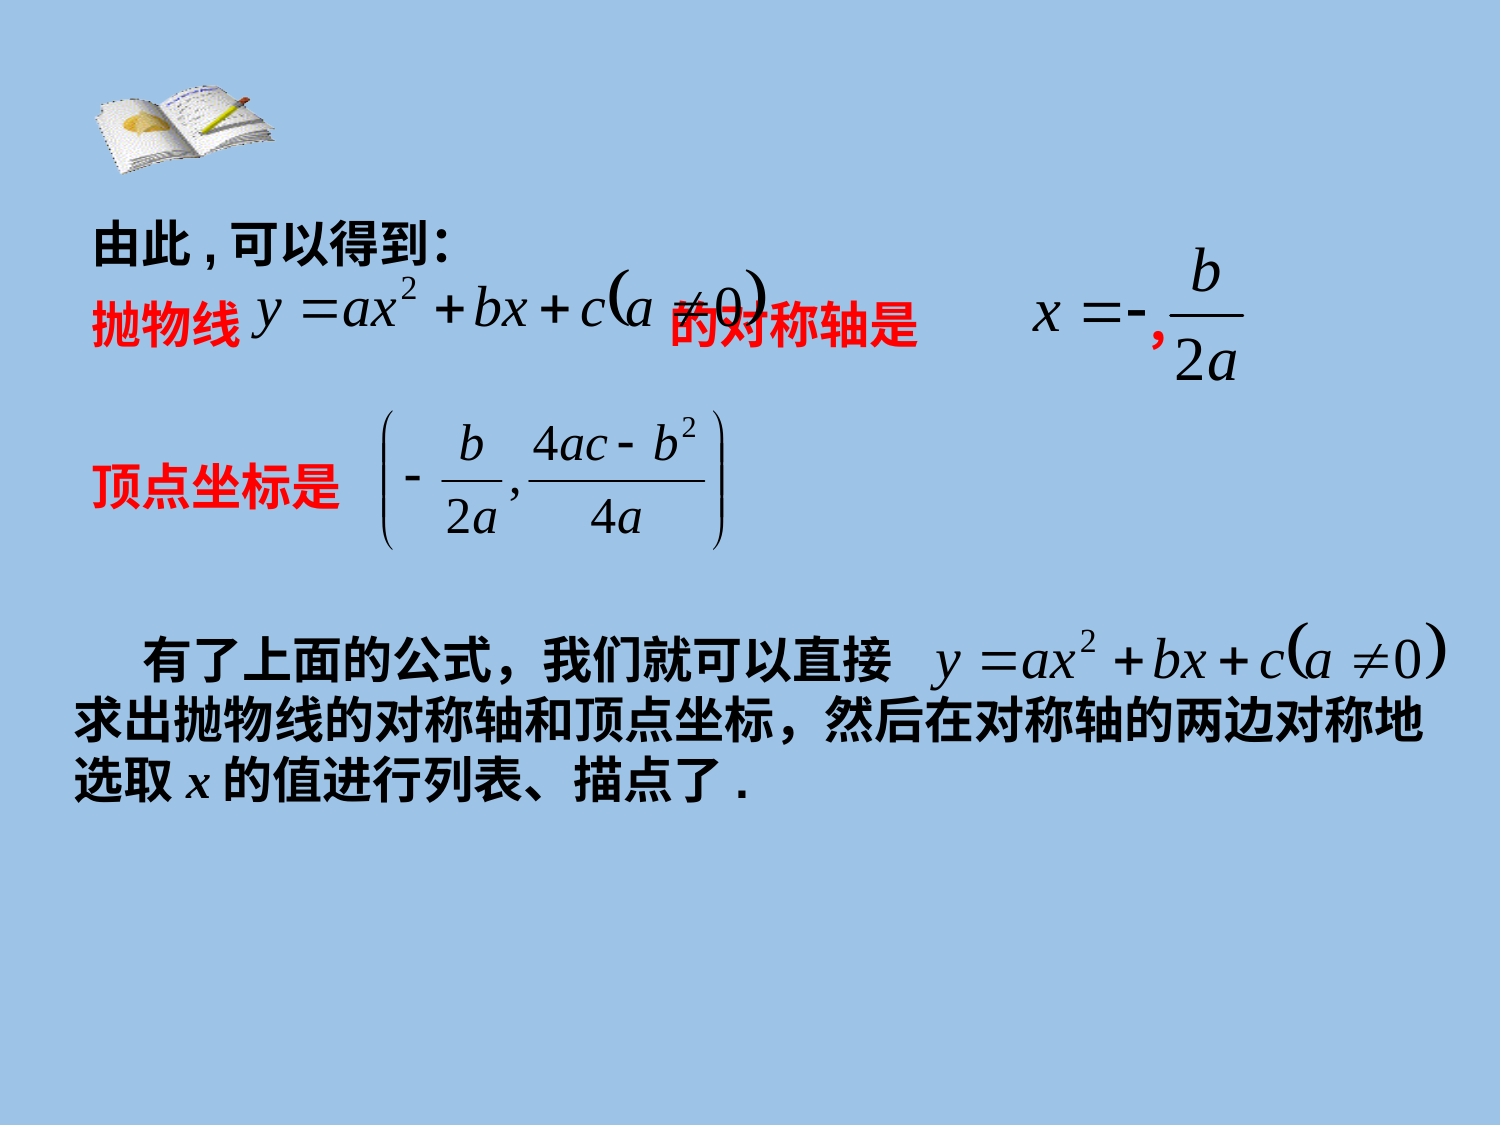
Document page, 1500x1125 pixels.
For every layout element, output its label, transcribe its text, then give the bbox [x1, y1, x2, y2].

text_box 有了上面的公式，我们就可以直接 求出抛物线的对称轴和顶点坐标，然后在对称轴的两边对称地 选取x的值进行列表、描点了. [59, 620, 1439, 816]
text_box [242, 262, 768, 350]
text_box 由此,可以得到： 抛物线 的对称轴是 ， 顶点坐标是 [76, 184, 1500, 524]
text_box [372, 398, 739, 563]
picture [88, 66, 289, 179]
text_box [1021, 231, 1258, 394]
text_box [921, 615, 1448, 703]
